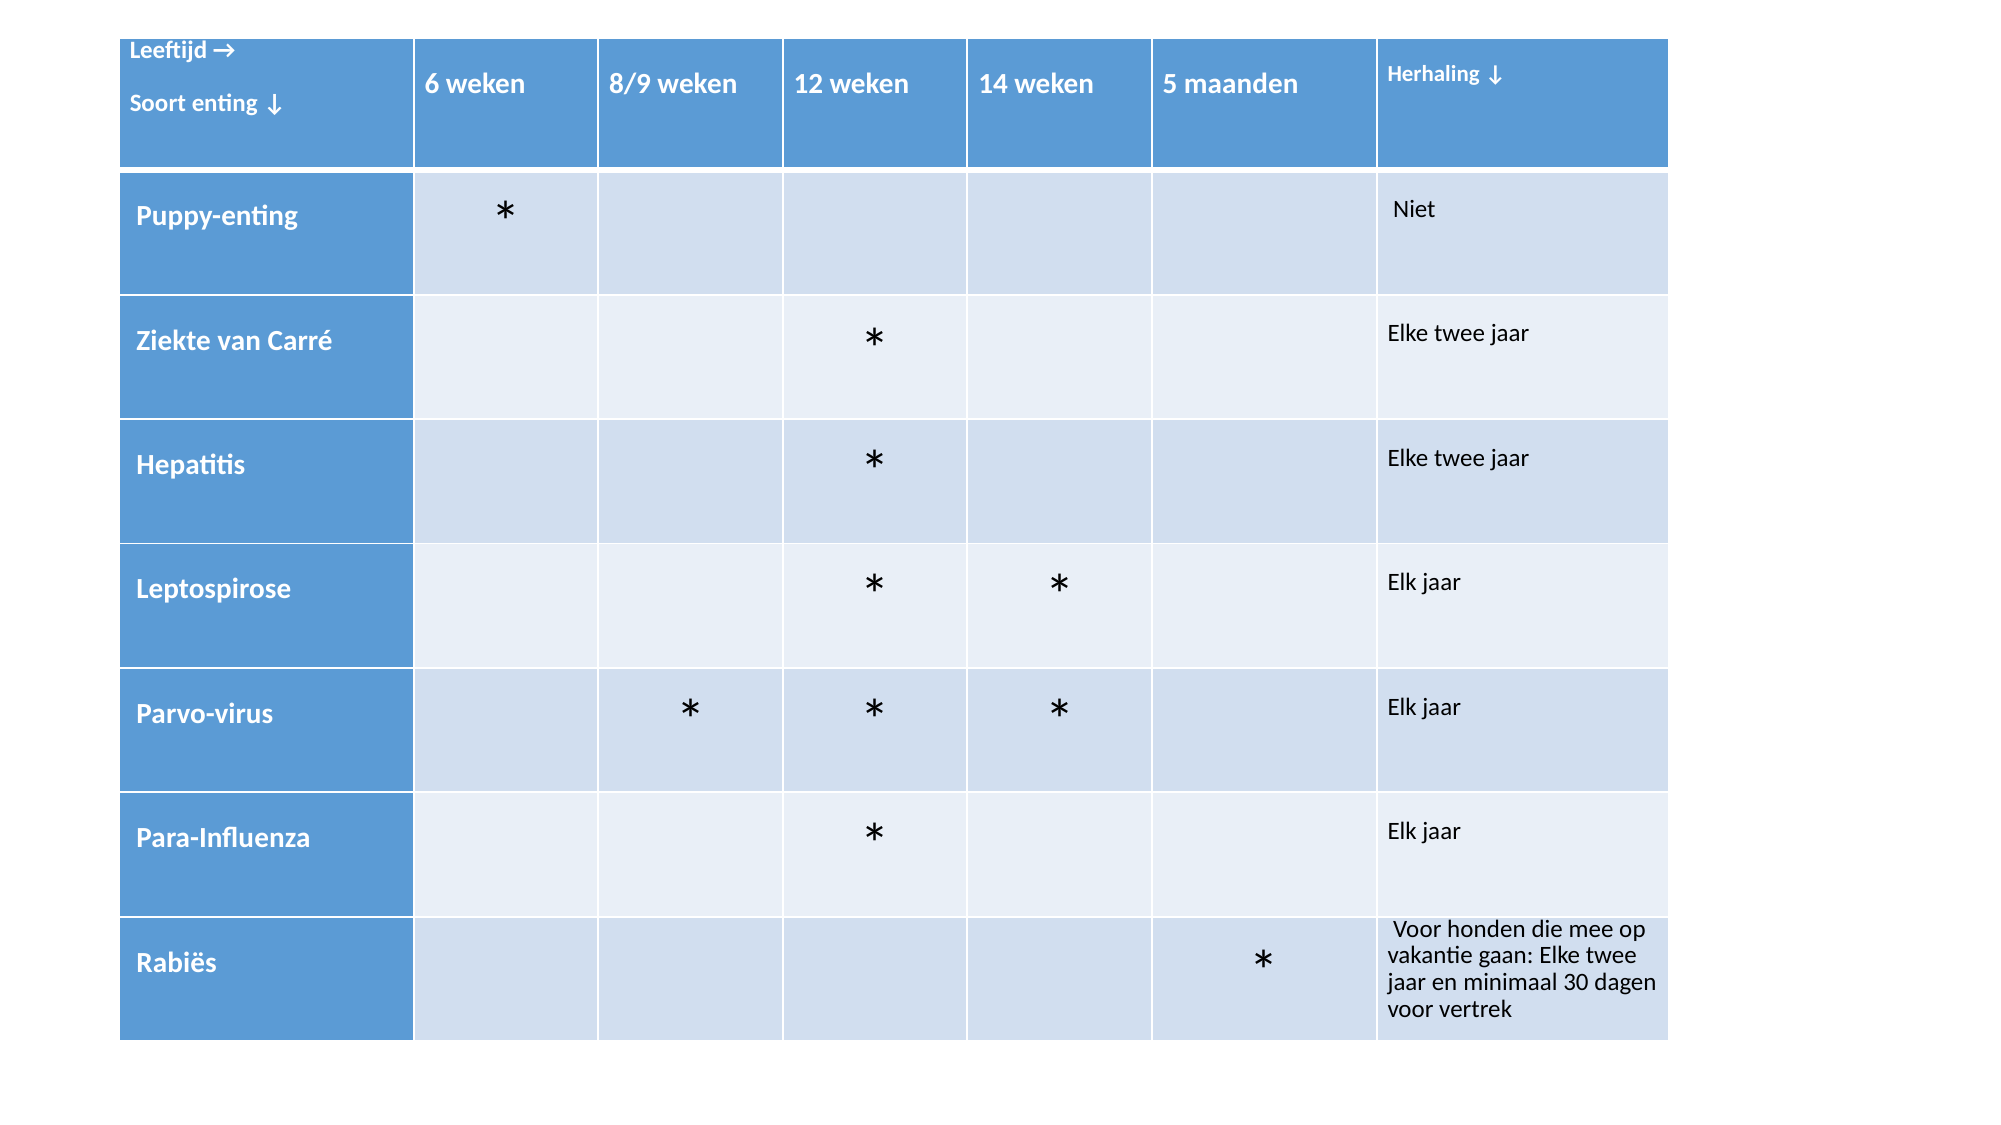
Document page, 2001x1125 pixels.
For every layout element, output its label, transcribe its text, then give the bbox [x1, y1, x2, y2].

table_cell * [968, 544, 1151, 667]
table_cell [415, 918, 597, 1040]
table_cell [599, 420, 782, 543]
table_cell * [784, 793, 966, 916]
table_cell [599, 793, 782, 916]
table_cell Parvo-virus [120, 669, 413, 791]
table_cell [415, 296, 597, 418]
table_cell Para-Influenza [120, 793, 413, 916]
table_cell [968, 420, 1151, 543]
table_cell [415, 793, 597, 916]
table_header 8/9 weken [599, 39, 782, 167]
table_cell Puppy-enting [120, 173, 413, 294]
table_cell [415, 420, 597, 543]
table_cell Elke twee jaar [1378, 420, 1668, 543]
table_cell [599, 918, 782, 1040]
table_cell Elke twee jaar [1378, 296, 1668, 418]
table_cell [415, 669, 597, 791]
table_header Leeftijd → Soort enting ↓ [120, 39, 413, 167]
table_cell Elk jaar [1378, 544, 1668, 667]
table_cell [1153, 544, 1376, 667]
table_cell [968, 793, 1151, 916]
table_cell [968, 918, 1151, 1040]
table_cell [415, 544, 597, 667]
table_cell Elk jaar [1378, 793, 1668, 916]
table_cell * [968, 669, 1151, 791]
table_cell [968, 173, 1151, 294]
table_cell [599, 296, 782, 418]
table_cell [1153, 296, 1376, 418]
table_cell Leptospirose [120, 544, 413, 667]
table_header 14 weken [968, 39, 1151, 167]
table_cell Voor honden die mee op vakantie gaan: Elke twee jaar en minimaal 30 dagen voor vertrek [1378, 918, 1668, 1040]
table_cell * [599, 669, 782, 791]
table_cell [784, 918, 966, 1040]
table_header Herhaling ↓ [1378, 39, 1668, 167]
table_cell [599, 173, 782, 294]
table_cell [784, 173, 966, 294]
table_cell Elk jaar [1378, 669, 1668, 791]
table_cell [1153, 793, 1376, 916]
table_cell * [784, 296, 966, 418]
table_cell * [784, 669, 966, 791]
table_header 12 weken [784, 39, 966, 167]
table_cell [1153, 420, 1376, 543]
table_cell [1153, 669, 1376, 791]
table_cell * [784, 544, 966, 667]
table_cell Ziekte van Carré [120, 296, 413, 418]
table_cell Rabiës [120, 918, 413, 1040]
table_cell [599, 544, 782, 667]
table_cell Hepatitis [120, 420, 413, 543]
table_cell [968, 296, 1151, 418]
table_header 5 maanden [1153, 39, 1376, 167]
table_cell [1153, 173, 1376, 294]
table_cell * [784, 420, 966, 543]
table_cell * [1153, 918, 1376, 1040]
table_header 6 weken [415, 39, 597, 167]
table_cell Niet [1378, 173, 1668, 294]
table_cell * [415, 173, 597, 294]
